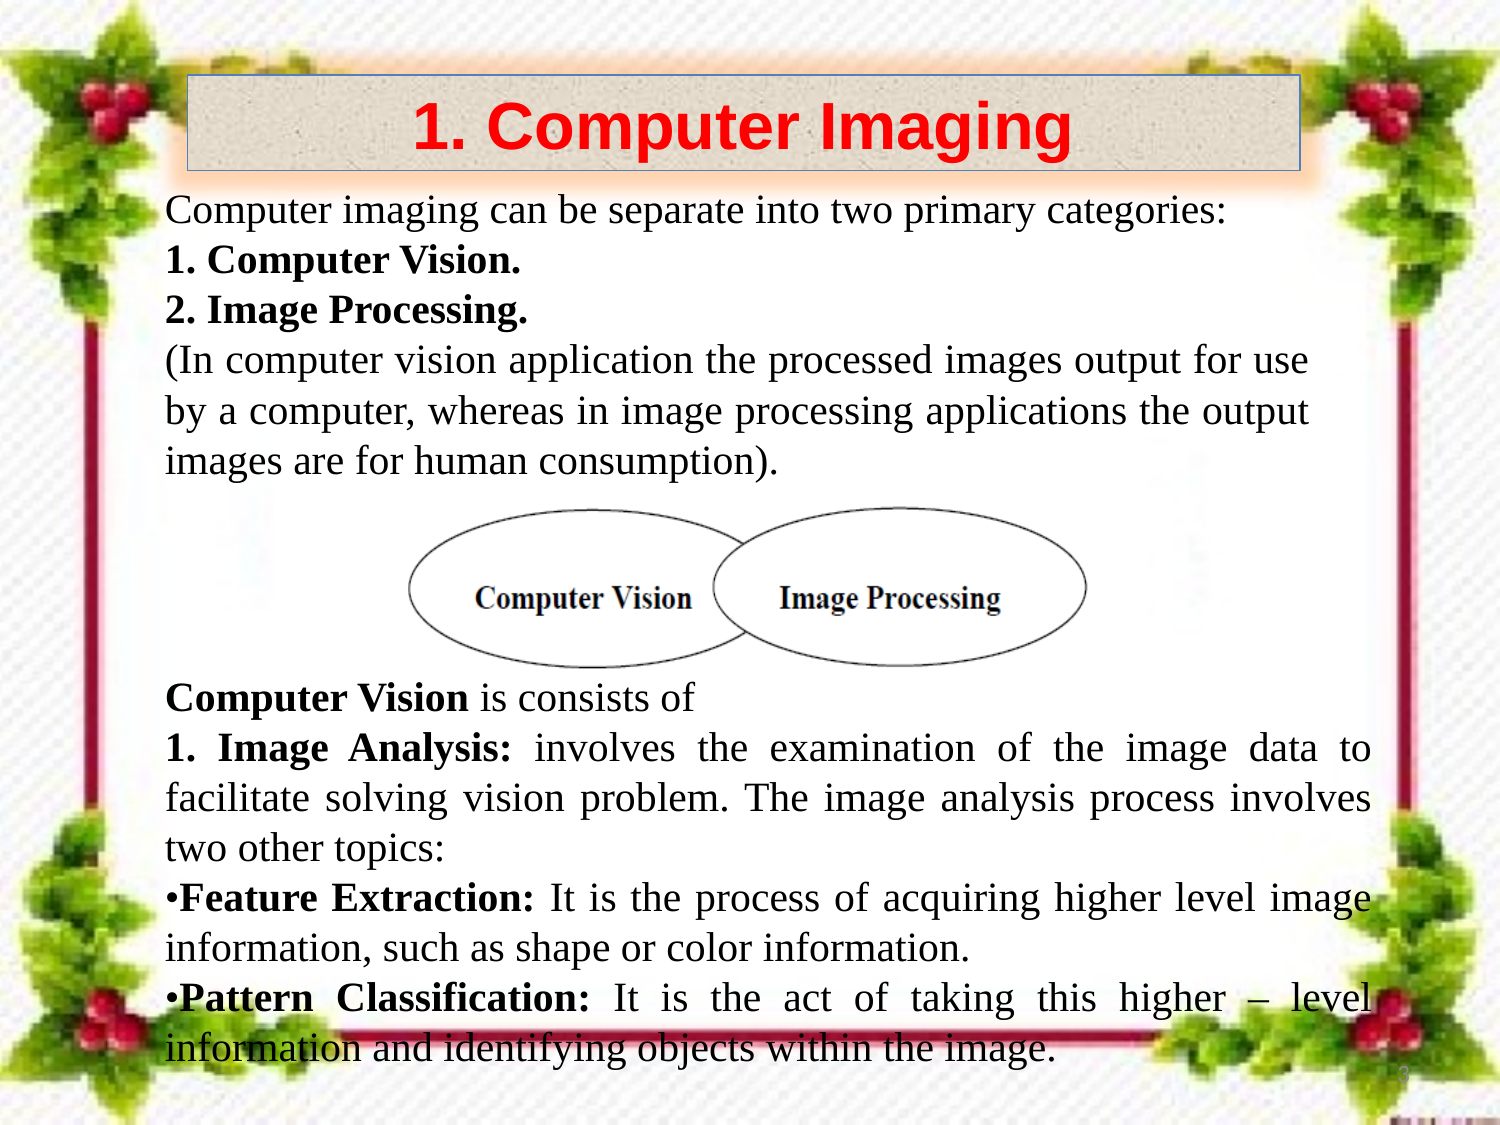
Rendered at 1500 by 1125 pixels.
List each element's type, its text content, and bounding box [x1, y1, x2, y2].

slide_number 3 [1074, 1042, 1425, 1103]
text_box Computer imaging can be separate into two primary categories: 1. Computer Vision. 2. Image Processing. (In computer vision application the processed images output for use by a computer, whereas in image processing applications the output images are for human consumption). [150, 174, 1325, 490]
picture [0, 0, 1500, 1125]
text_box 1. Computer Imaging [187, 74, 1301, 171]
text_box Computer Vision is consists of 1. Image Analysis: involves the examination of the image data to facilitate solving vision problem. The image analysis process involves two other topics: •Feature Extraction: It is the process of acquiring higher level image information, such as shape or color information. •Pattern Classification: It is the act of taking this higher – level information and identifying objects within the image. [150, 662, 1388, 1078]
